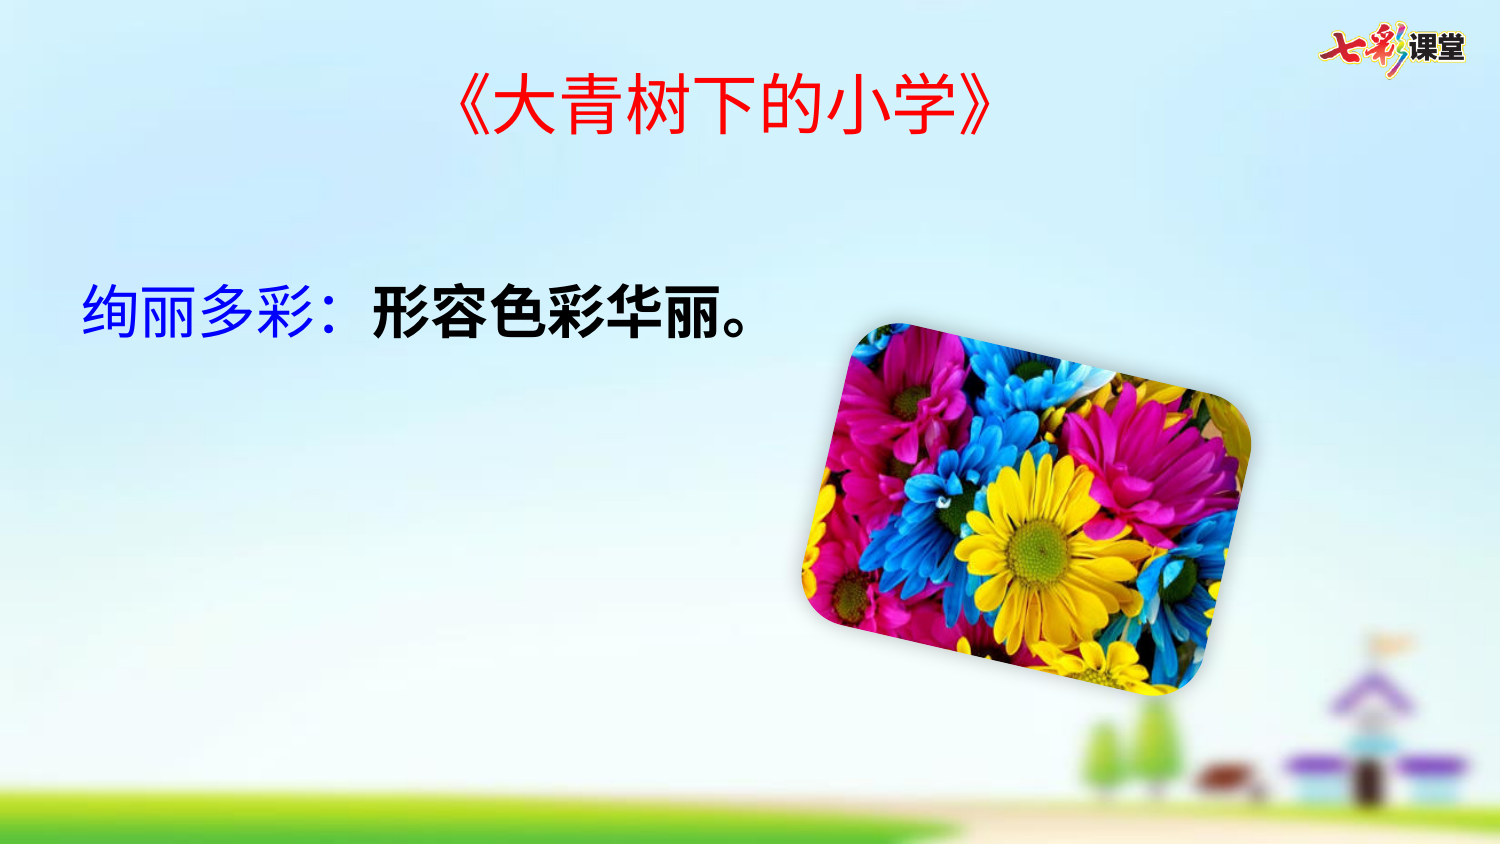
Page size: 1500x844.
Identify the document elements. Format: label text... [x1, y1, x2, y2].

text_box 《大青树下的小学》 [410, 55, 1041, 151]
text_box 绚丽多彩：形容色彩华丽。 [66, 268, 796, 353]
picture [0, 0, 1500, 844]
